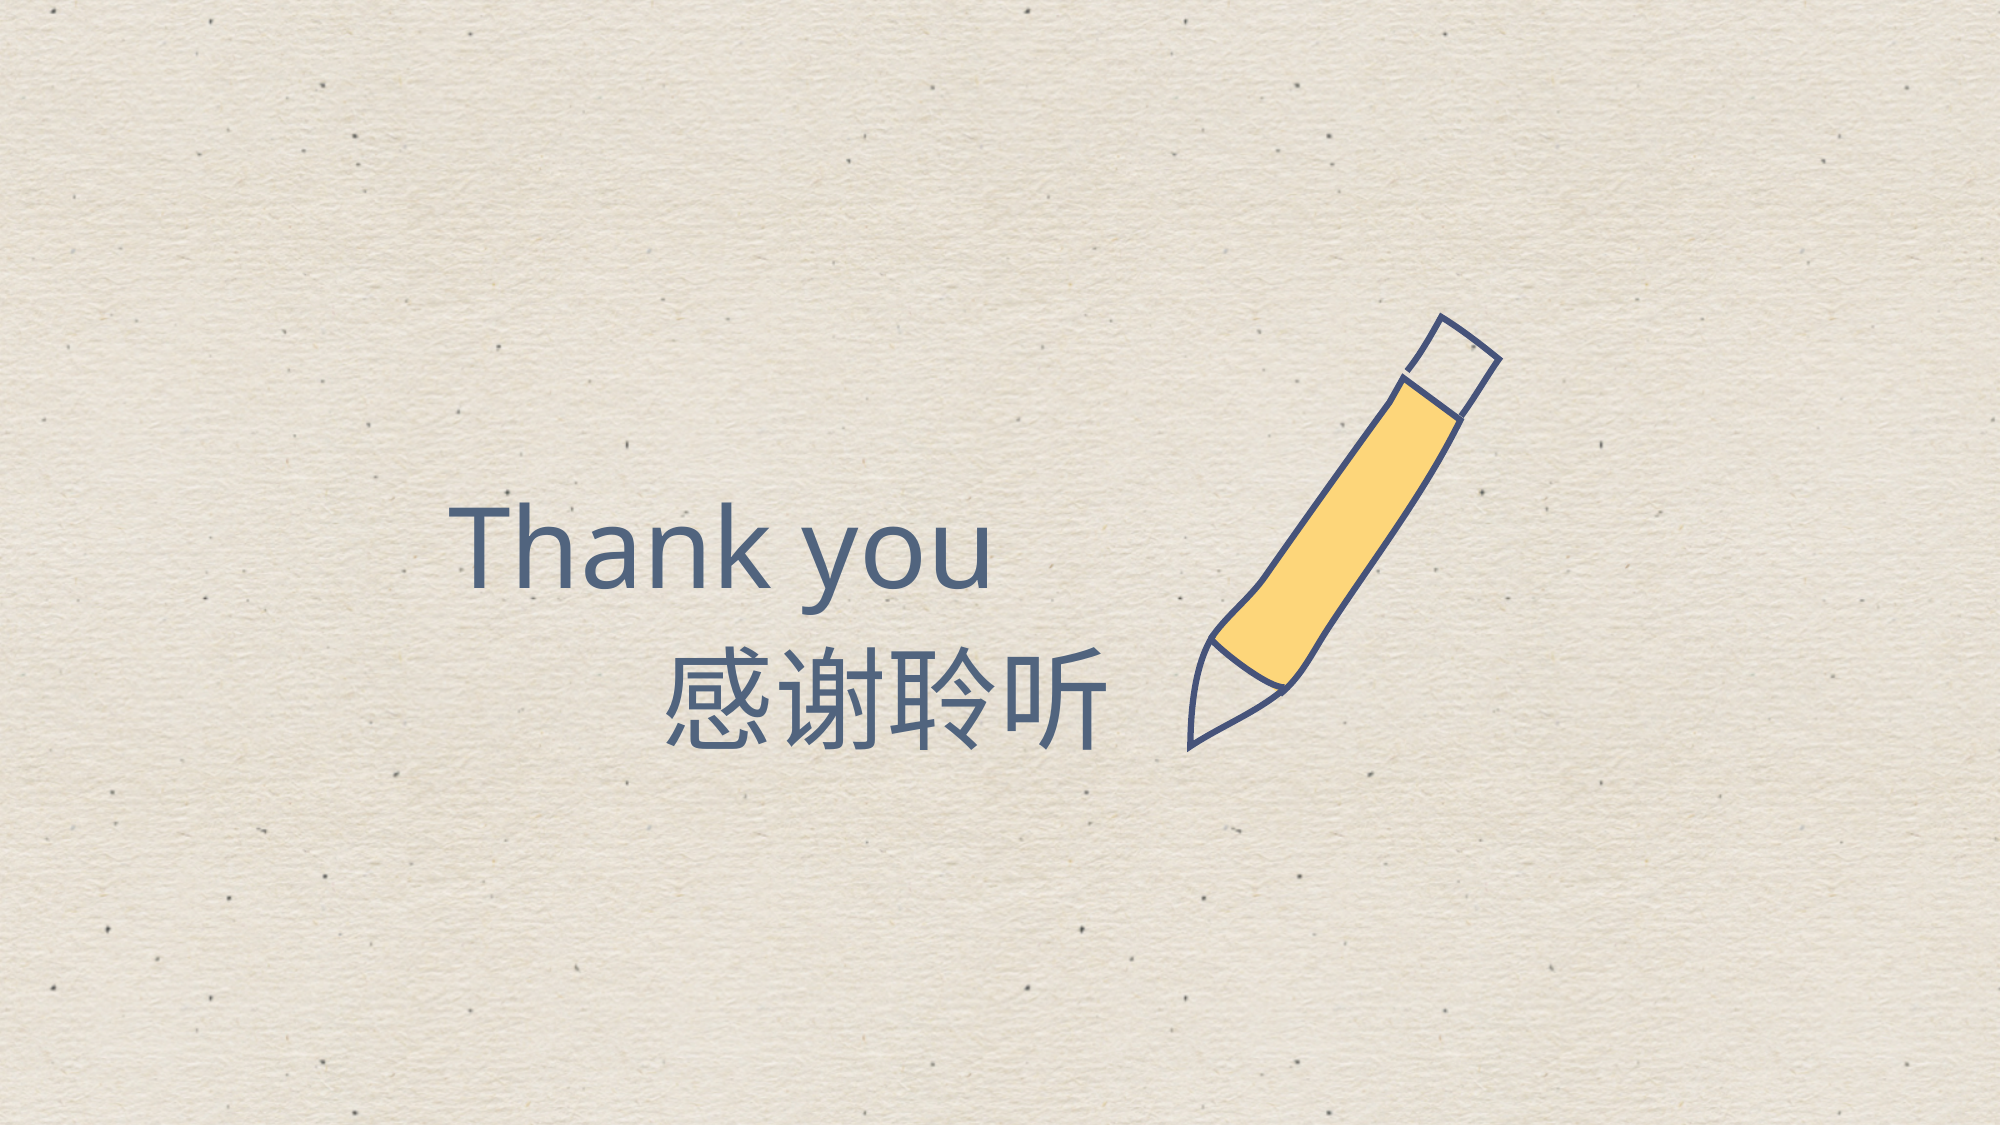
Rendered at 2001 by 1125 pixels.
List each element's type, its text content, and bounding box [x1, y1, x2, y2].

text_box Thank you [433, 468, 1012, 618]
picture [0, 0, 2000, 1125]
text_box 感谢聆听 [646, 621, 1127, 772]
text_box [1285, 296, 1383, 793]
